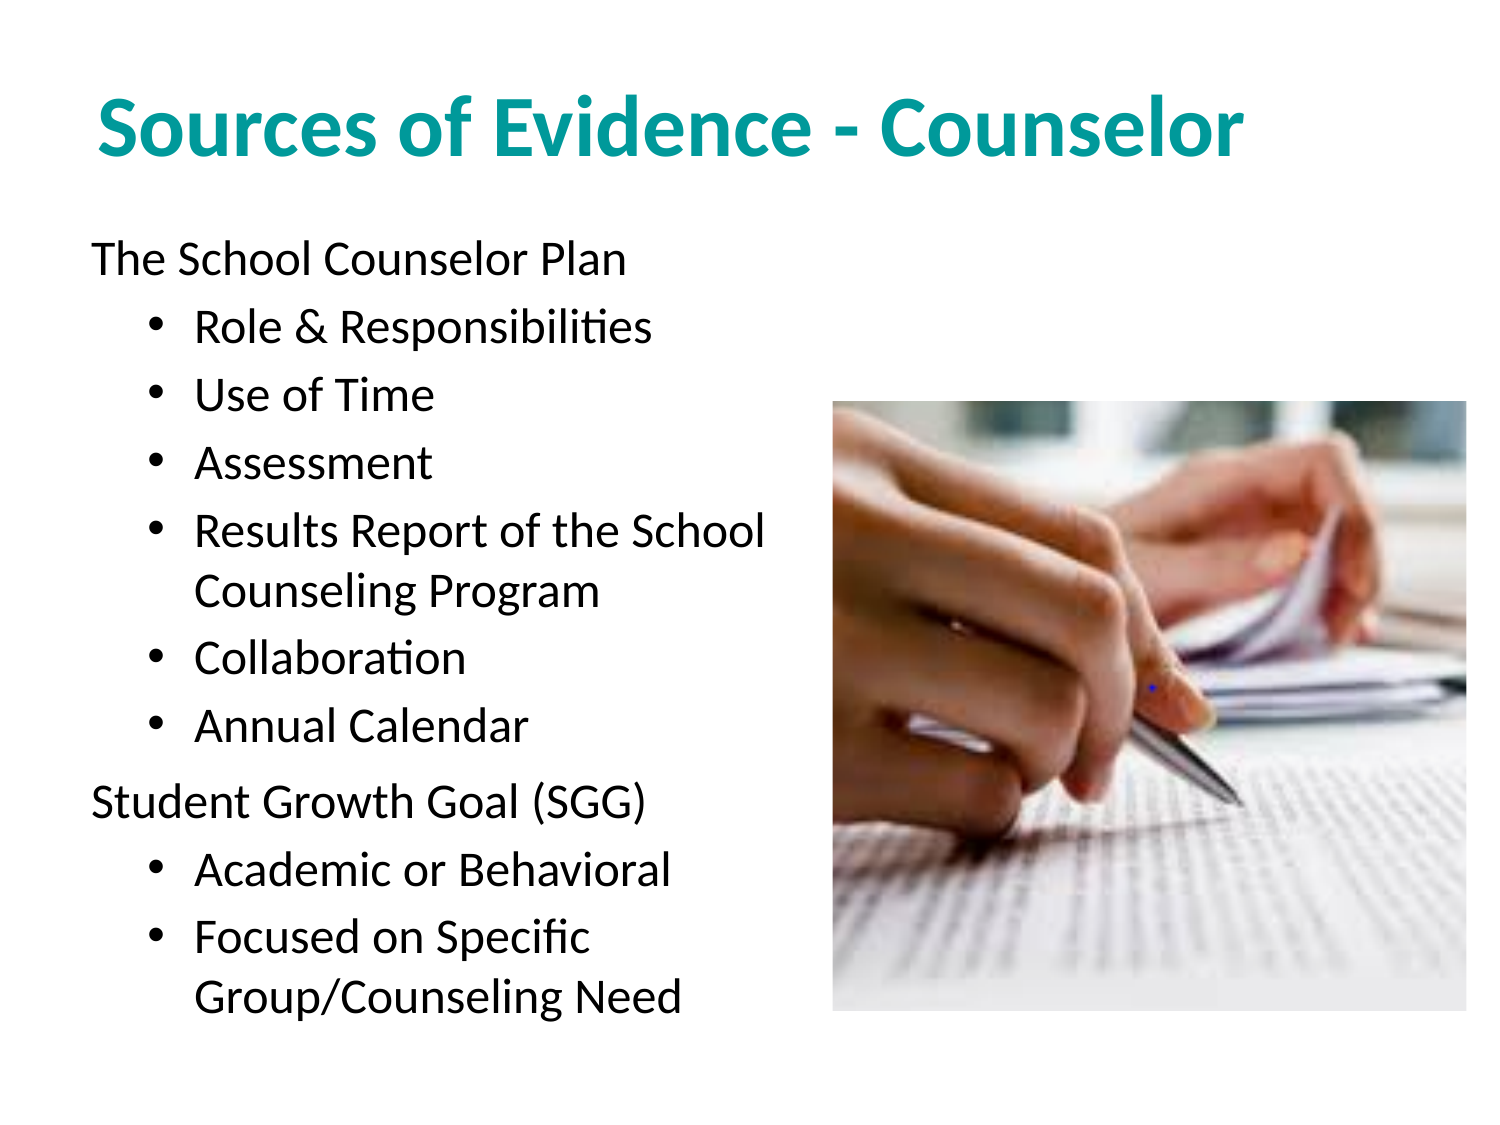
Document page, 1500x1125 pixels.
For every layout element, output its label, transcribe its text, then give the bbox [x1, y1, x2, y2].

title Sources of Evidence - Counselor [97, 63, 1337, 175]
list The School Counselor Plan Role & Responsibilities Use of Time Assessment Results Report of the School Counseling Program Collaboration Annual Calendar Student Growth Goal (SGG) Academic or Behavioral Focused on Specific Group/Counseling Need [91, 276, 777, 1034]
picture [832, 401, 1467, 1011]
